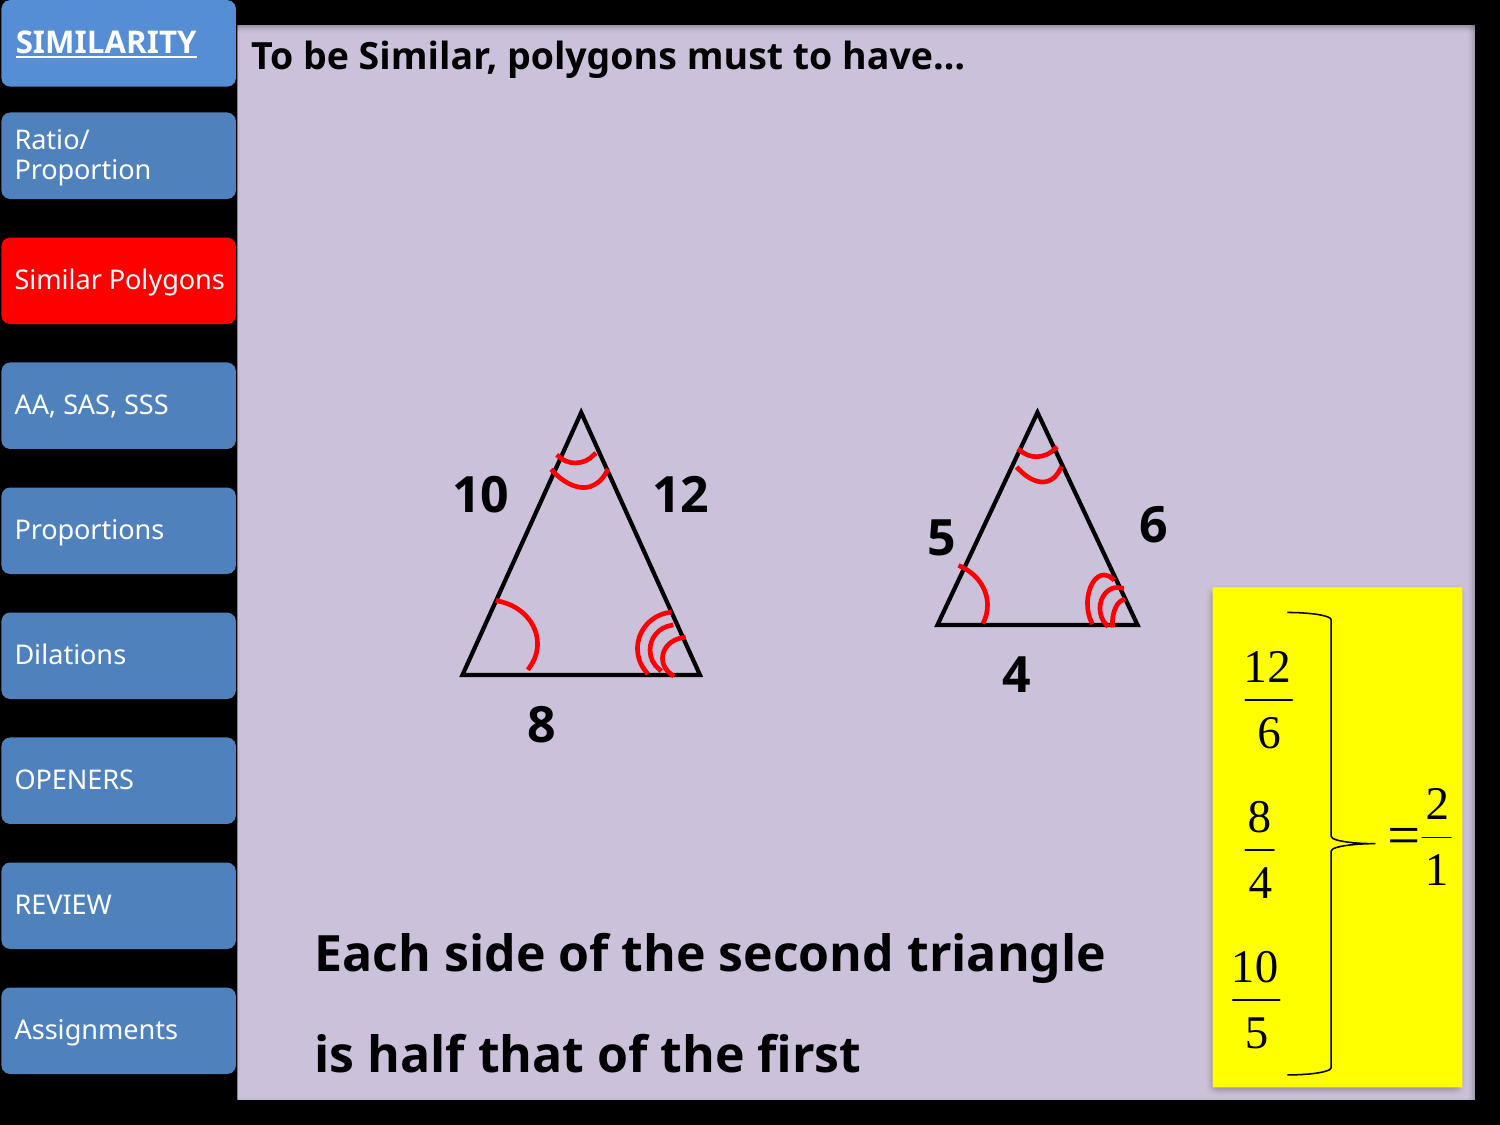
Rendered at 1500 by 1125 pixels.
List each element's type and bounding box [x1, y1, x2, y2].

text_box [238, 0, 1500, 1125]
text_box [1377, 774, 1461, 897]
text_box [1237, 787, 1285, 909]
text_box [0, 0, 238, 1125]
text_box [1224, 937, 1288, 1059]
text_box [1237, 637, 1301, 759]
